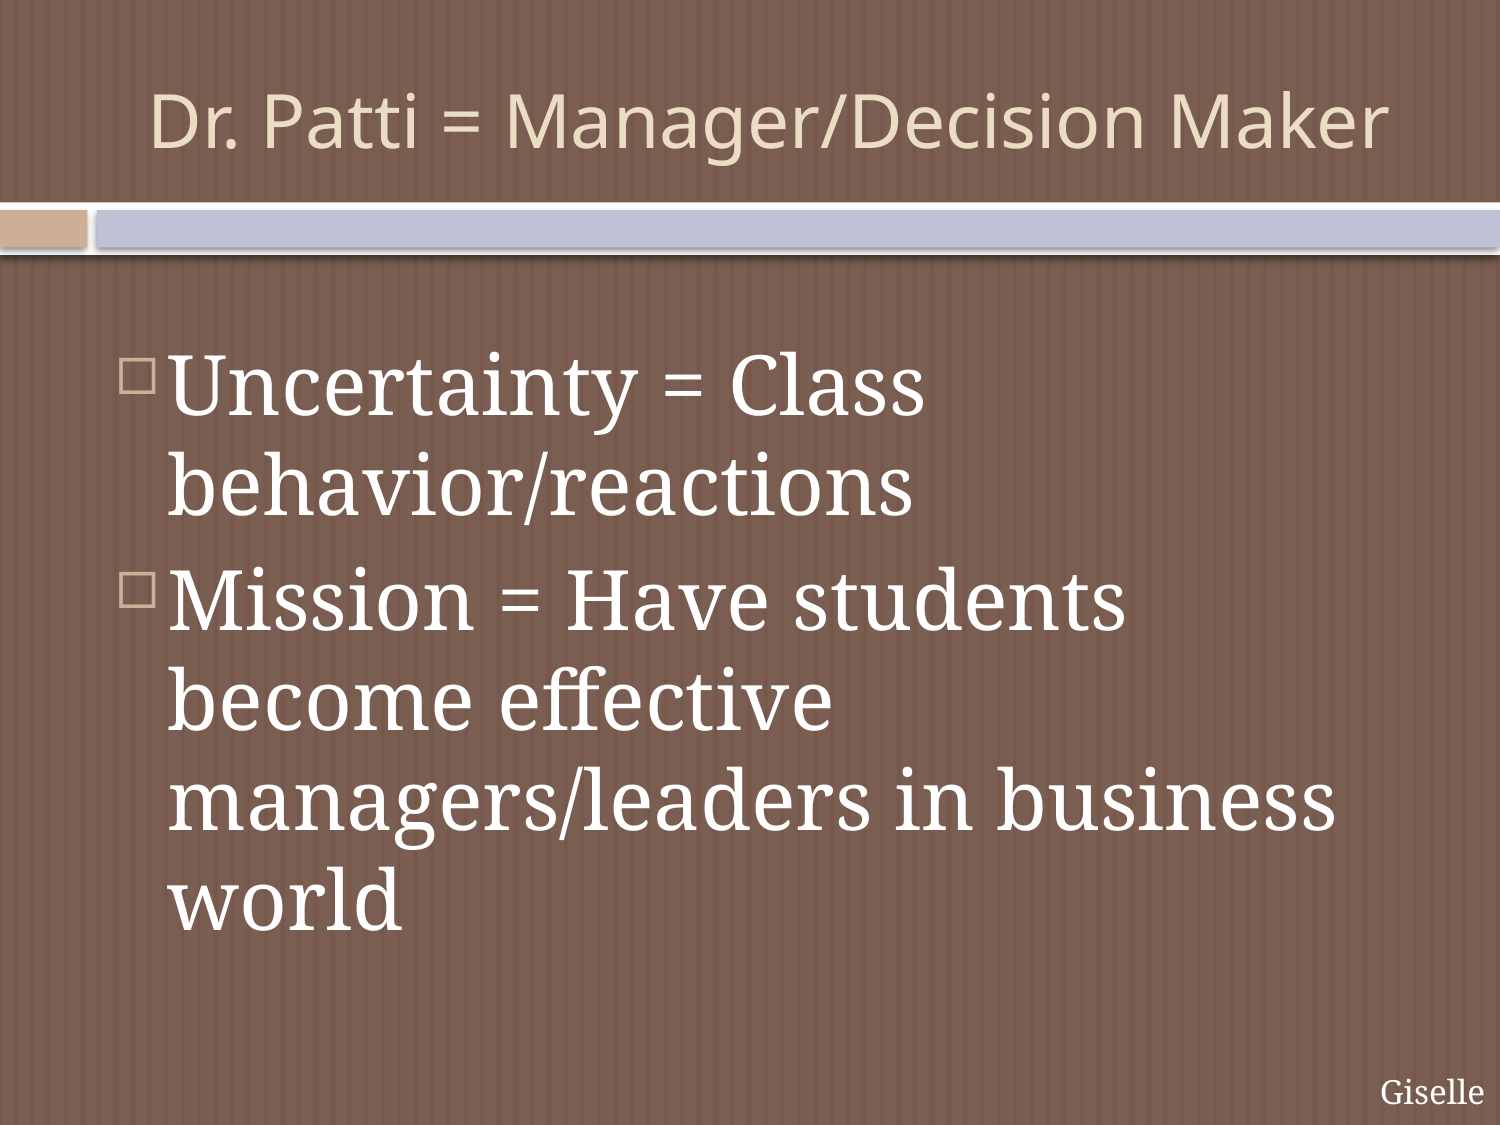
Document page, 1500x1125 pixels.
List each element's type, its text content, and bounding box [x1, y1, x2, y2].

title Dr. Patti = Manager/Decision Maker [100, 37, 1438, 200]
list Uncertainty = Class behavior/reactions Mission = Have students become effective managers/leaders in business world [100, 324, 1438, 1000]
text_box Giselle [1175, 1064, 1500, 1119]
